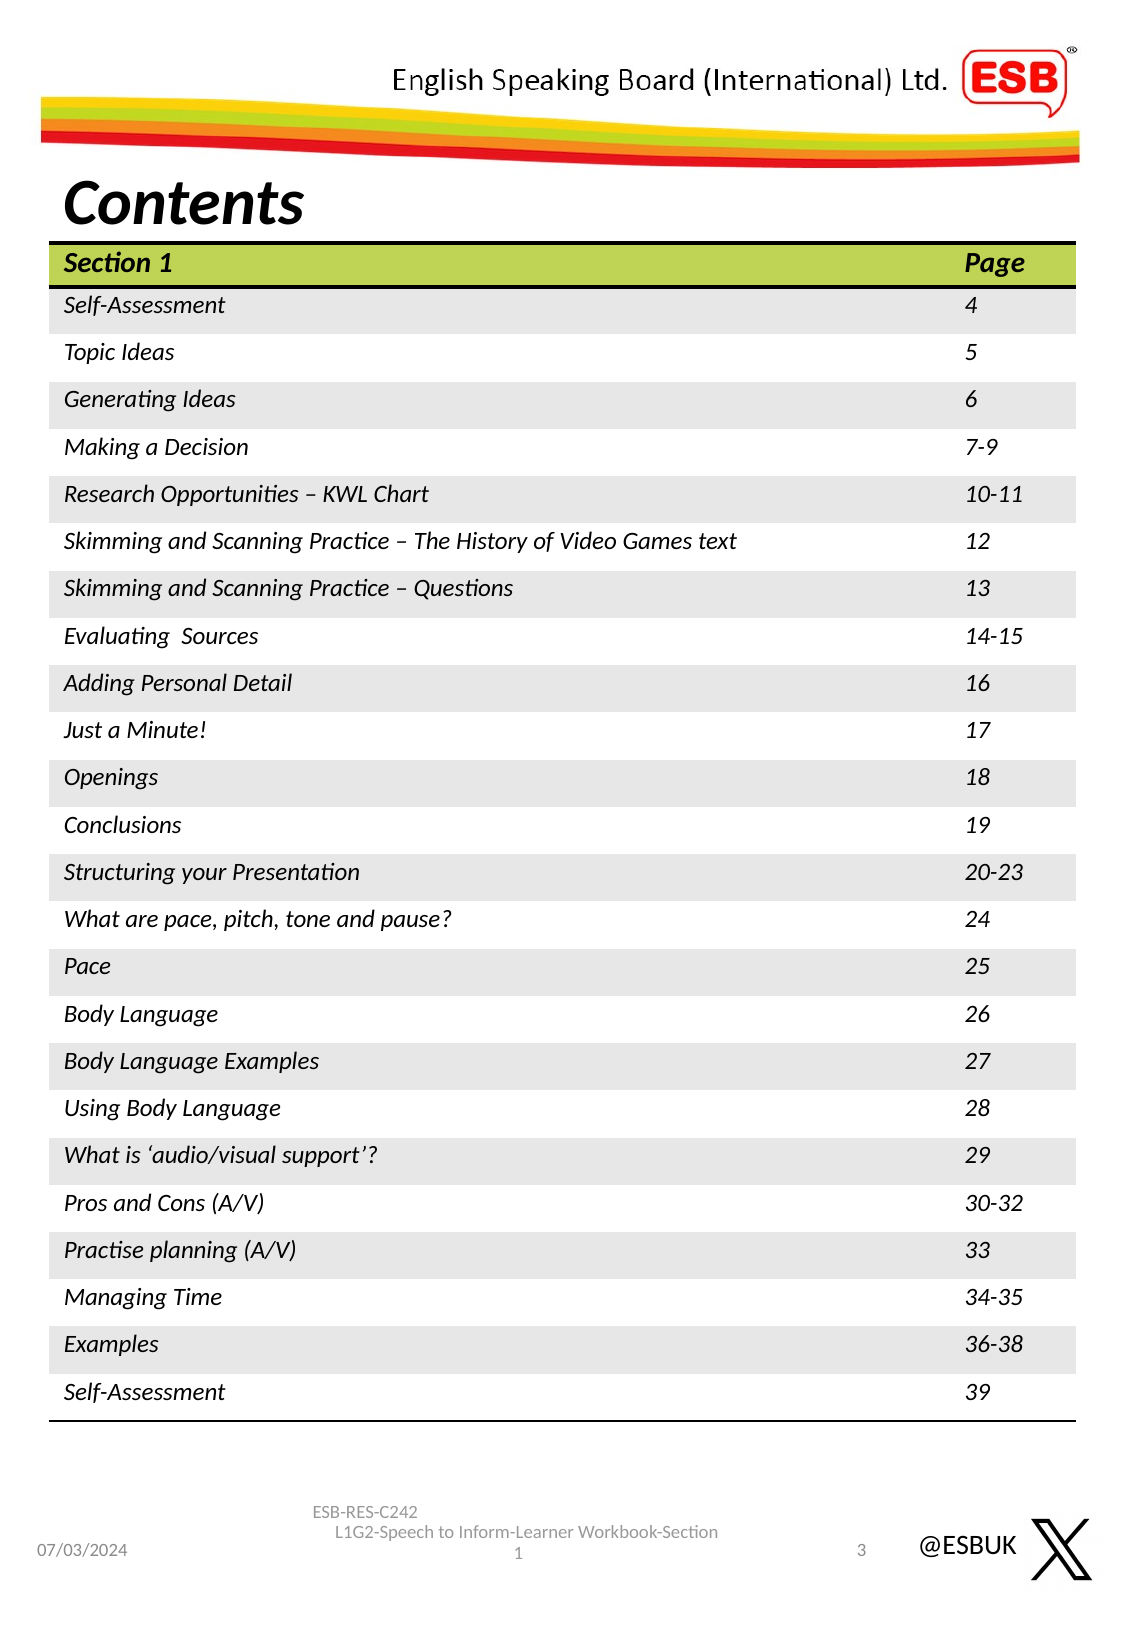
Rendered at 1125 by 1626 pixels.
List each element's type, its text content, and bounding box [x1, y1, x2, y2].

table_cell Body Language Examples [49, 1043, 950, 1090]
table_cell Pros and Cons (A/V) [49, 1185, 950, 1232]
table_cell Conclusions [49, 807, 950, 854]
table_cell Self-Assessment [49, 1374, 950, 1420]
title Contents [48, 159, 1019, 241]
table_cell Making a Decision [49, 429, 950, 476]
table_cell Skimming and Scanning Practice – Questions [49, 571, 950, 618]
table_cell 39 [950, 1374, 1076, 1420]
table_cell Using Body Language [49, 1090, 950, 1138]
table_cell What are pace, pitch, tone and pause? [49, 901, 950, 949]
table_cell 33 [950, 1232, 1076, 1279]
picture [0, 1, 1125, 234]
table_cell 18 [950, 760, 1076, 807]
table_cell 17 [950, 712, 1076, 760]
table_cell What is ‘audio/visual support’? [49, 1138, 950, 1185]
table_cell 24 [950, 901, 1076, 949]
table_cell 30-32 [950, 1185, 1076, 1232]
table_cell Research Opportunities – KWL Chart [49, 476, 950, 523]
table_cell Just a Minute! [49, 712, 950, 760]
table_cell Structuring your Presentation [49, 854, 950, 901]
table_cell Practise planning (A/V) [49, 1232, 950, 1279]
table_cell 6 [950, 382, 1076, 429]
table_cell Openings [49, 760, 950, 807]
table_cell 34-35 [950, 1279, 1076, 1326]
table_header Section 1 [49, 245, 950, 285]
table_cell 7-9 [950, 429, 1076, 476]
picture [1022, 1506, 1103, 1593]
table_cell Evaluating Sources [49, 618, 950, 665]
table_cell 27 [950, 1043, 1076, 1090]
table_cell 14-15 [950, 618, 1076, 665]
table_cell Skimming and Scanning Practice – The History of Video Games text [49, 523, 950, 571]
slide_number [22, 1506, 276, 1593]
table_cell Examples [49, 1326, 950, 1374]
table_cell Adding Personal Detail [49, 665, 950, 712]
table_cell 25 [950, 949, 1076, 996]
table_cell 4 [950, 289, 1076, 334]
table_cell 29 [950, 1138, 1076, 1185]
table_cell Pace [49, 949, 950, 996]
slide_number 3 [697, 1506, 882, 1593]
footer ESB-RES-C242 L1G2-Speech to Inform-Learner Workbook-Section 1 [296, 1506, 697, 1593]
table_cell Self-Assessment [49, 289, 950, 334]
table_cell 26 [950, 996, 1076, 1043]
table_cell Generating Ideas [49, 382, 950, 429]
table_cell Managing Time [49, 1279, 950, 1326]
table_cell Body Language [49, 996, 950, 1043]
table_cell 20-23 [950, 854, 1076, 901]
table_cell Topic Ideas [49, 334, 950, 382]
table_header Page [950, 245, 1076, 285]
table_cell 28 [950, 1090, 1076, 1138]
table_cell 12 [950, 523, 1076, 571]
table_cell 16 [950, 665, 1076, 712]
table_cell 13 [950, 571, 1076, 618]
table_cell 10-11 [950, 476, 1076, 523]
table_cell 19 [950, 807, 1076, 854]
table_cell 5 [950, 334, 1076, 382]
table_cell 36-38 [950, 1326, 1076, 1374]
